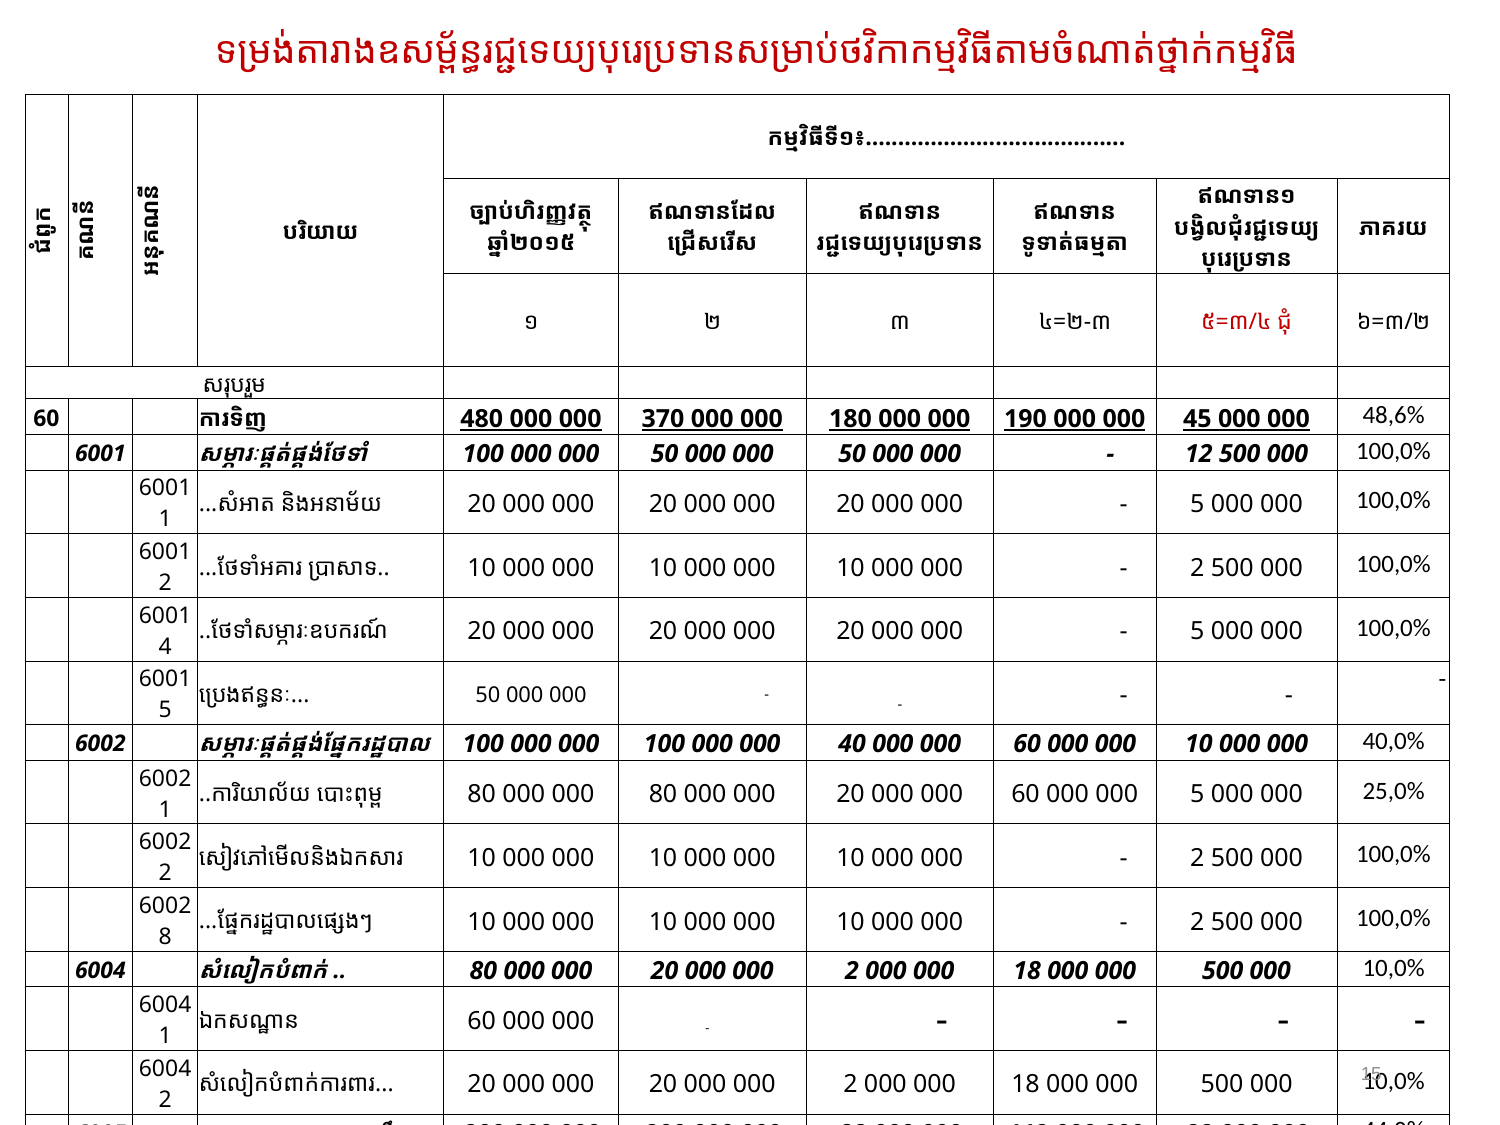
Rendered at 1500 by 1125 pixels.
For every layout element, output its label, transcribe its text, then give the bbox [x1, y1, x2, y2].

table_cell ប្រេងឥន្ធនៈ... [198, 662, 443, 724]
table_cell [69, 824, 132, 887]
table_cell [69, 662, 132, 724]
table_cell ...ថែទាំអគារ ប្រាសាទ.. [198, 534, 443, 597]
table_cell 60014 [133, 598, 197, 661]
table_cell [69, 987, 132, 1050]
table_cell 10 000 000 [619, 534, 806, 597]
table_cell 6004 [69, 952, 132, 986]
table_cell 10 000 000 [1157, 725, 1337, 760]
table_cell 190 000 000 [994, 399, 1156, 434]
table_cell ១ [444, 274, 618, 366]
table_cell 180 000 000 [807, 399, 993, 434]
table_cell [26, 888, 68, 951]
table_cell ៦=៣/២ [1338, 274, 1449, 366]
table_cell [994, 367, 1156, 398]
table_cell 100,0% [1338, 435, 1449, 470]
table_cell - [994, 987, 1156, 1050]
table_cell ៤=២-៣ [994, 274, 1156, 366]
table_cell 100,0% [1338, 534, 1449, 597]
table_cell [69, 1051, 132, 1114]
table_cell [26, 952, 68, 986]
table_cell ភាគរយ [1338, 179, 1449, 273]
table_cell - [994, 824, 1156, 887]
table_cell 100 000 000 [619, 725, 806, 760]
table_cell - [994, 598, 1156, 661]
table_cell 40 000 000 [807, 725, 993, 760]
table_cell 2 500 000 [1157, 888, 1337, 951]
table_cell ឥណទានដែល ជ្រើសរើស [619, 179, 806, 273]
table_cell [26, 598, 68, 661]
table_cell សំលៀកបំពាក់ការពារ... [198, 1051, 443, 1114]
table_cell 2 500 000 [1157, 534, 1337, 597]
table_cell 60 000 000 [994, 761, 1156, 823]
table_cell 45 000 000 [1157, 399, 1337, 434]
table_cell 50 000 000 [807, 435, 993, 470]
table_cell 500 000 [1157, 1103, 1337, 1114]
table_cell សម្ភារៈផ្គត់ផ្គង់ផ្នែករដ្ឋបាល [198, 725, 443, 760]
table_cell [133, 399, 197, 434]
table_cell 60022 [133, 824, 197, 887]
table_cell សម្ភារៈតូចតាច សង្ហារឹម.. [198, 1115, 443, 1125]
table_cell 60028 [133, 888, 197, 951]
table_cell 20 000 000 [807, 761, 993, 823]
title ទម្រង់​តារាងឧសម្ព័ន្ធរជ្ជទេយ្យបុរេប្រទាន​សម្រាប់ថវិកាកម្មវិធី​តាមចំណាត់ថ្នាក់កម្មវិធី [50, 12, 1463, 91]
table_cell 2 000 000 [807, 952, 993, 986]
table_cell - [994, 435, 1156, 470]
table_cell 112 000 000 [994, 1115, 1156, 1125]
table_cell ៣ [807, 274, 993, 366]
table_cell - [1157, 662, 1337, 724]
table_cell ...សំអាត និងអនាម័យ [198, 471, 443, 533]
table_cell 88 000 000 [807, 1115, 993, 1125]
table_cell 6002 [69, 725, 132, 760]
table_cell 60015 [133, 662, 197, 724]
table_cell - [994, 534, 1156, 597]
table_cell 10,0% [1338, 1051, 1449, 1114]
table_cell [26, 471, 68, 533]
table_cell [26, 662, 68, 724]
table_cell សំលៀកបំពាក់ .. [198, 952, 443, 986]
table_cell 12 500 000 [1157, 435, 1337, 470]
table_cell - [619, 662, 806, 724]
table_cell 100,0% [1338, 471, 1449, 533]
table_cell 10 000 000 [444, 824, 618, 887]
table_cell 60 000 000 [444, 987, 618, 1050]
table_cell 60041 [133, 987, 197, 1050]
table_cell ...ផ្នែករដ្ឋបាលផ្សេងៗ [198, 888, 443, 951]
table_cell 10,0% [1338, 952, 1449, 986]
table_cell [1157, 367, 1337, 398]
table_cell [26, 1051, 68, 1114]
table_header អនុគណនី [133, 95, 197, 366]
table_cell 20 000 000 [444, 598, 618, 661]
table_cell [69, 534, 132, 597]
table_cell - [994, 662, 1156, 724]
table_cell 80 000 000 [444, 952, 618, 986]
table_cell [26, 824, 68, 887]
table_cell 10 000 000 [619, 824, 806, 887]
table_cell 60 [26, 399, 68, 434]
table_cell 80 000 000 [619, 761, 806, 823]
table_cell ..ការិយាល័យ បោះពុម្ព [198, 761, 443, 823]
table_cell 5 000 000 [1157, 471, 1337, 533]
table_cell [1338, 367, 1449, 398]
table_cell 10 000 000 [444, 888, 618, 951]
table_cell [69, 761, 132, 823]
table_cell ឥណទាន រជ្ជទេយ្យបុរេប្រទាន [807, 179, 993, 273]
table_cell 10 000 000 [807, 824, 993, 887]
table_cell [26, 1115, 68, 1125]
table_cell 20 000 000 [619, 1051, 806, 1114]
table_cell 60042 [133, 1051, 197, 1114]
table_cell ..ថែទាំសម្ភារៈឧបករណ៍ [198, 598, 443, 661]
table_cell 20 000 000 [807, 598, 993, 661]
table_cell ការទិញ [198, 399, 443, 434]
table_cell [133, 1115, 197, 1125]
table_cell 80 000 000 [444, 761, 618, 823]
table_cell [26, 725, 68, 760]
table_cell 20 000 000 [807, 471, 993, 533]
table_cell ឥណទាន ទូទាត់ធម្មតា [994, 179, 1156, 273]
table_cell 480 000 000 [444, 399, 618, 434]
table_cell 60012 [133, 534, 197, 597]
table_cell [69, 888, 132, 951]
table_cell - [994, 888, 1156, 951]
table_cell 25,0% [1338, 761, 1449, 823]
slide_number 15 [1059, 1042, 1397, 1103]
table_cell 2 000 000 [807, 1051, 993, 1114]
table_cell 10 000 000 [619, 888, 806, 951]
table_cell 6001 [69, 435, 132, 470]
table_cell [69, 598, 132, 661]
table_cell 44,0% [1338, 1115, 1449, 1125]
table_cell [807, 367, 993, 398]
table_cell - [807, 662, 993, 724]
table_cell 20 000 000 [619, 952, 806, 986]
table_cell 5 000 000 [1157, 761, 1337, 823]
table_cell [133, 725, 197, 760]
table_header កម្មវិធីទី១៖........................................ [444, 95, 1449, 178]
table_cell 6005 [69, 1115, 132, 1125]
table_cell 100,0% [1338, 888, 1449, 951]
table_header គណនី [69, 95, 132, 366]
table_cell 100 000 000 [444, 725, 618, 760]
table_cell 500 000 [1157, 952, 1337, 986]
table_cell 2 500 000 [1157, 824, 1337, 887]
table_cell [619, 367, 806, 398]
table_cell - [994, 471, 1156, 533]
table_cell 100 000 000 [444, 435, 618, 470]
table_cell សៀវភៅមើលនិងឯកសារ [198, 824, 443, 887]
table_cell 60 000 000 [994, 725, 1156, 760]
table_header ជំពូក [26, 95, 68, 366]
table_cell 50 000 000 [444, 662, 618, 724]
table_cell [26, 987, 68, 1050]
table_cell 48,6% [1338, 399, 1449, 434]
table_cell [26, 435, 68, 470]
table_cell [26, 534, 68, 597]
table_cell 20 000 000 [619, 598, 806, 661]
table_cell ឯកសណ្ឋាន [198, 987, 443, 1050]
table_cell 200 000 000 [444, 1115, 618, 1125]
table_cell 22 000 000 [1157, 1115, 1337, 1125]
table_cell 60021 [133, 761, 197, 823]
table_cell 10 000 000 [444, 534, 618, 597]
table_cell 18 000 000 [994, 952, 1156, 986]
table_cell - [619, 987, 806, 1050]
table_cell [26, 761, 68, 823]
table_cell [69, 471, 132, 533]
table_cell 60011 [133, 471, 197, 533]
table_cell 20 000 000 [444, 471, 618, 533]
table_cell - [1338, 987, 1449, 1050]
table_cell 40,0% [1338, 725, 1449, 760]
table_header បរិយាយ [198, 95, 443, 366]
table_cell ឥណទាន១ បង្វិលជុំរជ្ជទេយ្យ បុរេប្រទាន [1157, 179, 1337, 273]
table_cell - [1157, 987, 1337, 1042]
table_cell 10 000 000 [807, 888, 993, 951]
table_cell [133, 952, 197, 986]
table_cell ២ [619, 274, 806, 366]
table_cell [69, 399, 132, 434]
table_cell - [807, 987, 993, 1050]
table_cell សម្ភារៈផ្គត់ផ្គង់ថែទាំ [198, 435, 443, 470]
table_cell 18 000 000 [994, 1051, 1156, 1114]
table_cell 50 000 000 [619, 435, 806, 470]
table_cell 200 000 000 [619, 1115, 806, 1125]
table_cell ច្បាប់ហិរញ្ញវត្ថុ​ ឆ្នាំ២០១៥ [444, 179, 618, 273]
table_cell 5 000 000 [1157, 598, 1337, 661]
table_cell 20 000 000 [619, 471, 806, 533]
table_cell 10 000 000 [807, 534, 993, 597]
table_cell 100,0% [1338, 598, 1449, 661]
table_cell - [1338, 662, 1449, 724]
table_cell 20 000 000 [444, 1051, 618, 1114]
table_cell [444, 367, 618, 398]
table_cell សរុបរួម [26, 367, 443, 398]
table_cell ៥=៣/៤ ជុំ [1157, 274, 1337, 366]
table_cell [133, 435, 197, 470]
table_cell 100,0% [1338, 824, 1449, 887]
table_cell 370 000 000 [619, 399, 806, 434]
